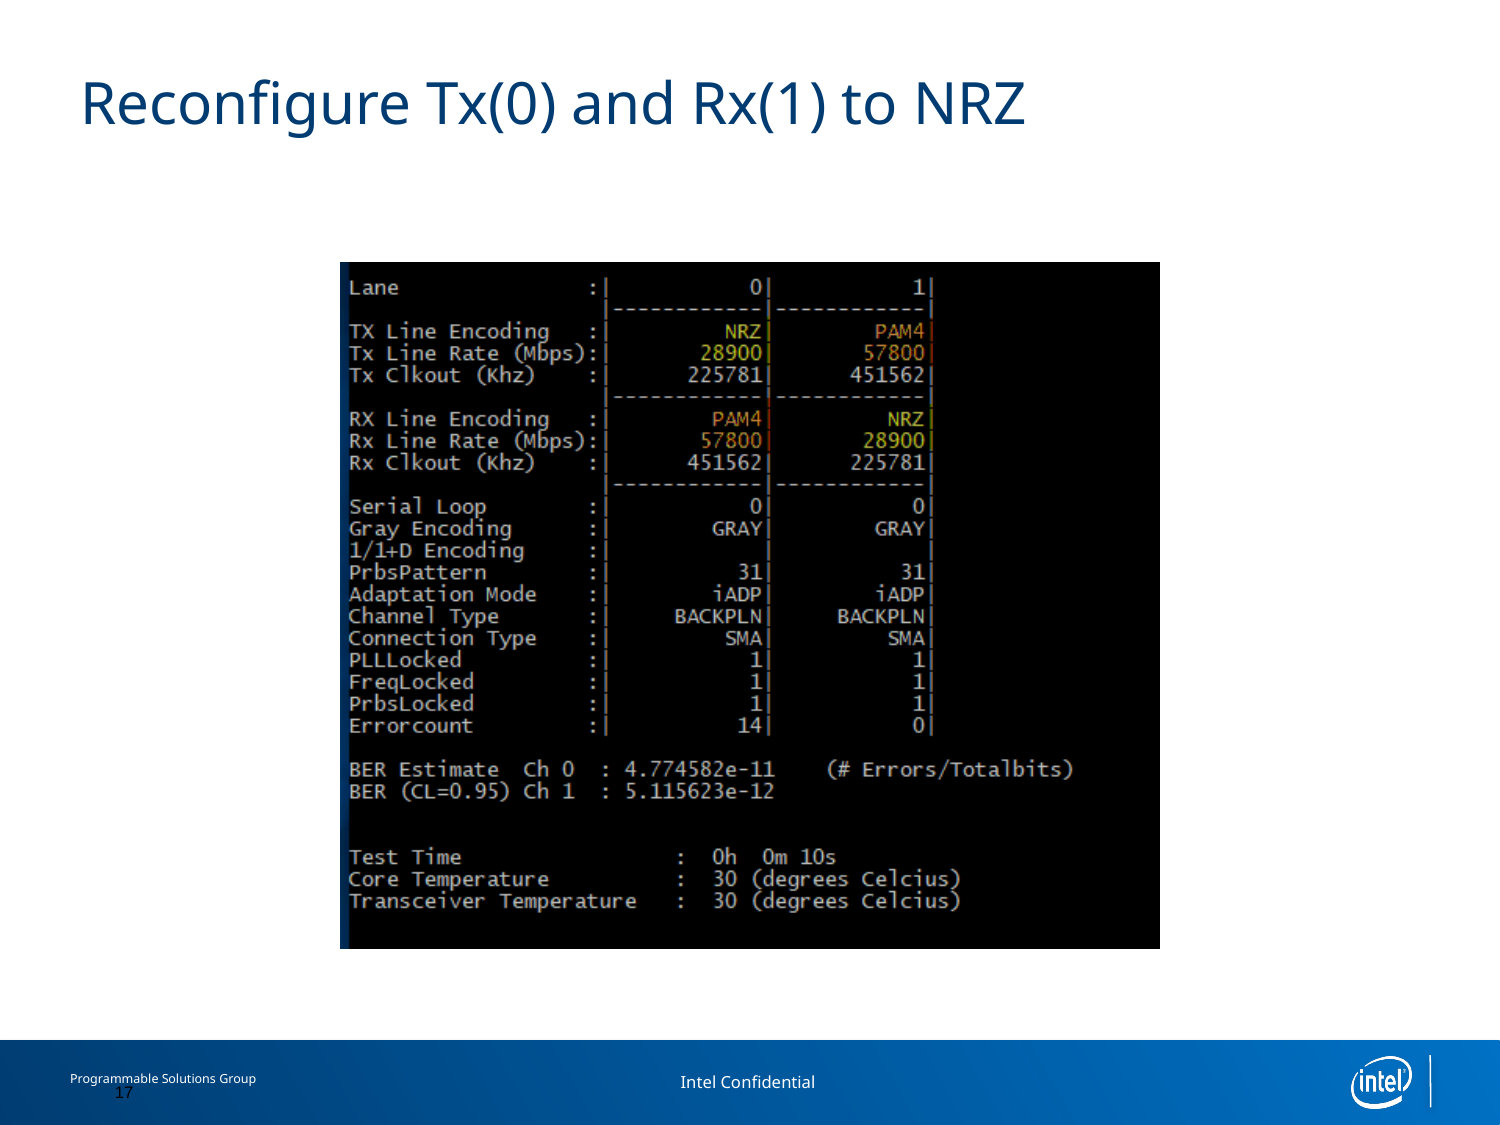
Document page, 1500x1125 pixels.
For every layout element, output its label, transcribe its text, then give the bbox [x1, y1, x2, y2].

slide_number 17 [19, 1069, 134, 1116]
title Reconfigure Tx(0) and Rx(1) to NRZ [80, 65, 1400, 194]
picture [1351, 1056, 1412, 1109]
picture [340, 262, 1160, 949]
